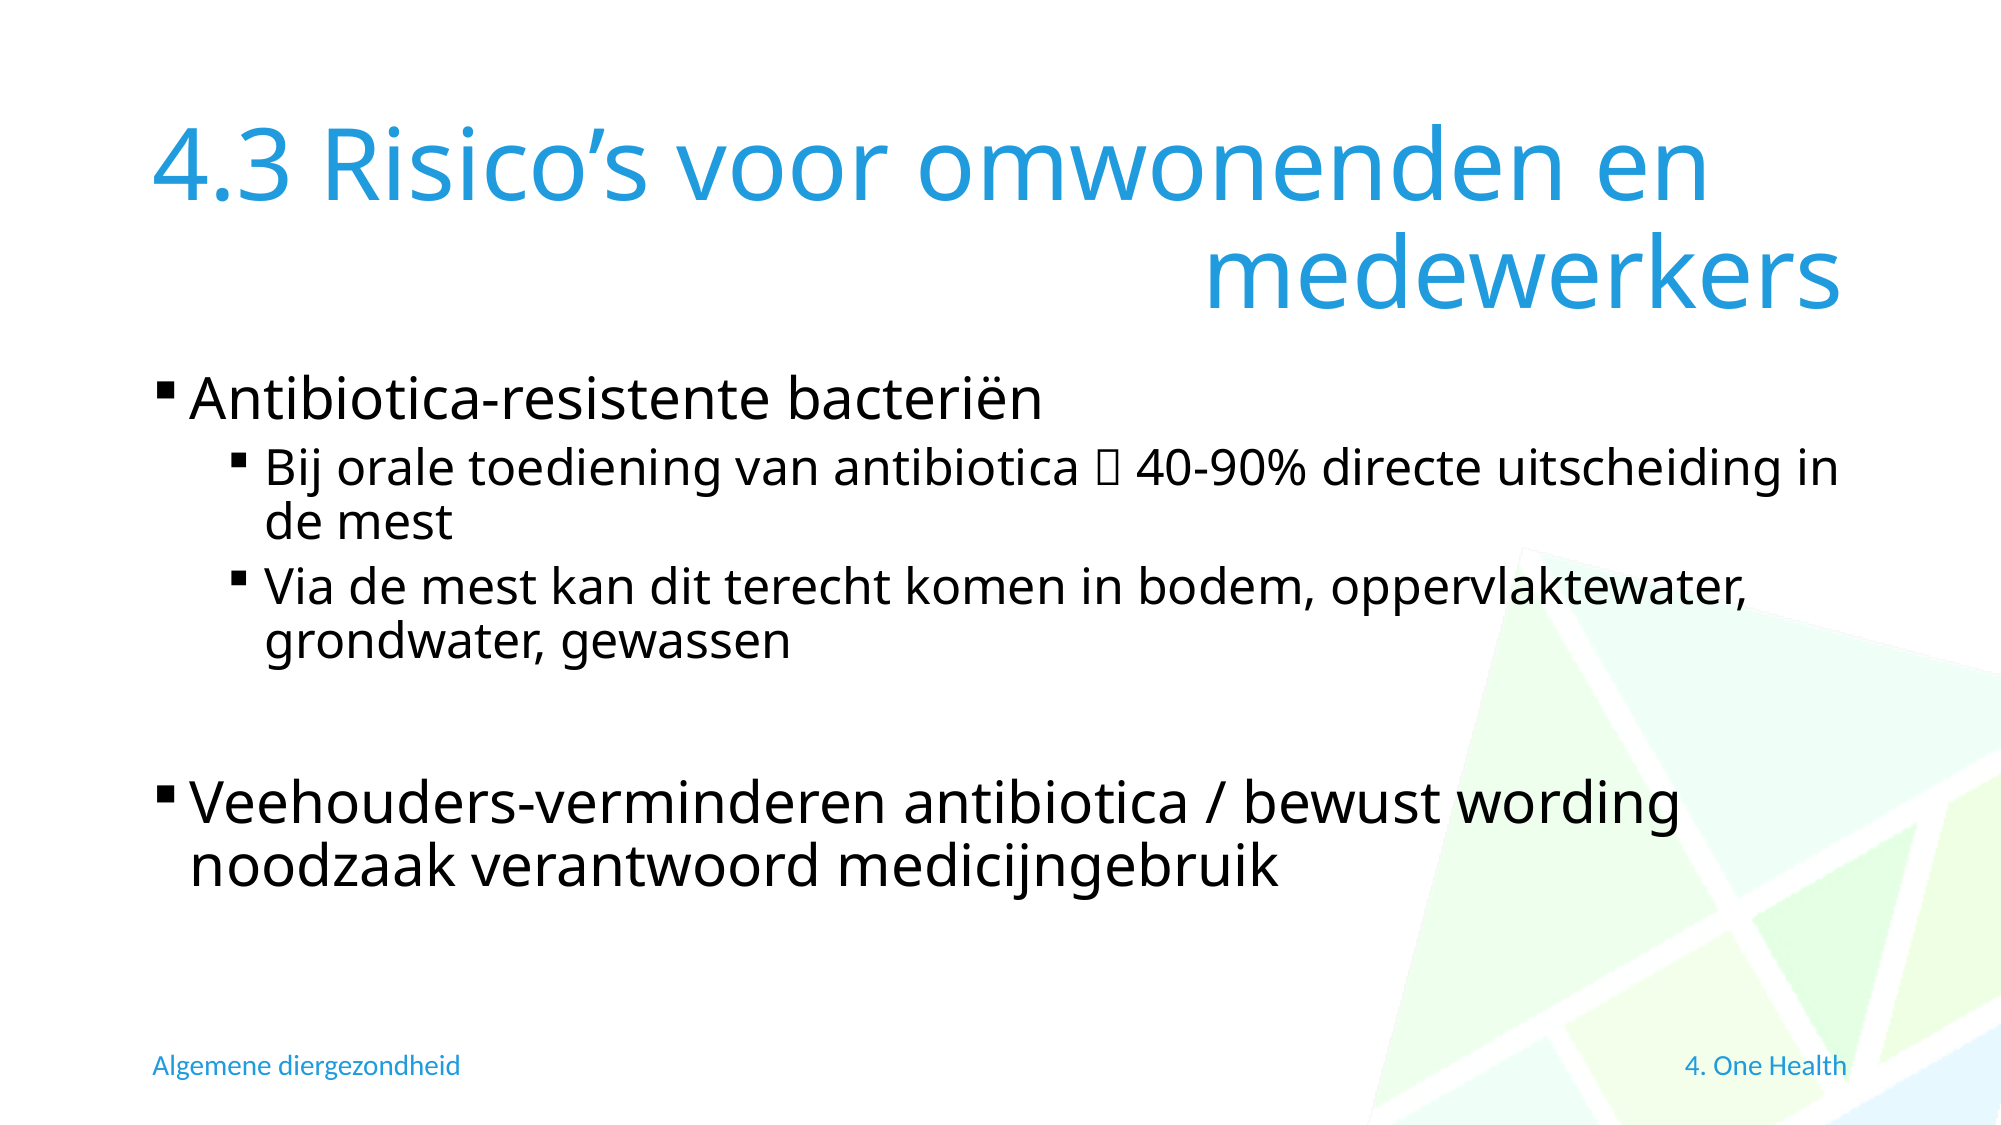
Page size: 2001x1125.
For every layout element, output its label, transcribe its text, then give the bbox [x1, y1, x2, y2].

list Antibiotica-resistente bacteriën Bij orale toediening van antibiotica  40-90% directe uitscheiding in de mest Via de mest kan dit terecht komen in bodem, oppervlaktewater, grondwater, gewassen Veehouders-verminderen antibiotica / bewust wording noodzaak verantwoord medicijngebruik [137, 361, 1863, 1076]
list Algemene diergezondheid [137, 1042, 588, 1103]
list 4. One Health [1412, 1042, 1863, 1103]
title 4.3 Risico’s voor omwonenden en medewerkers [137, 84, 1863, 361]
